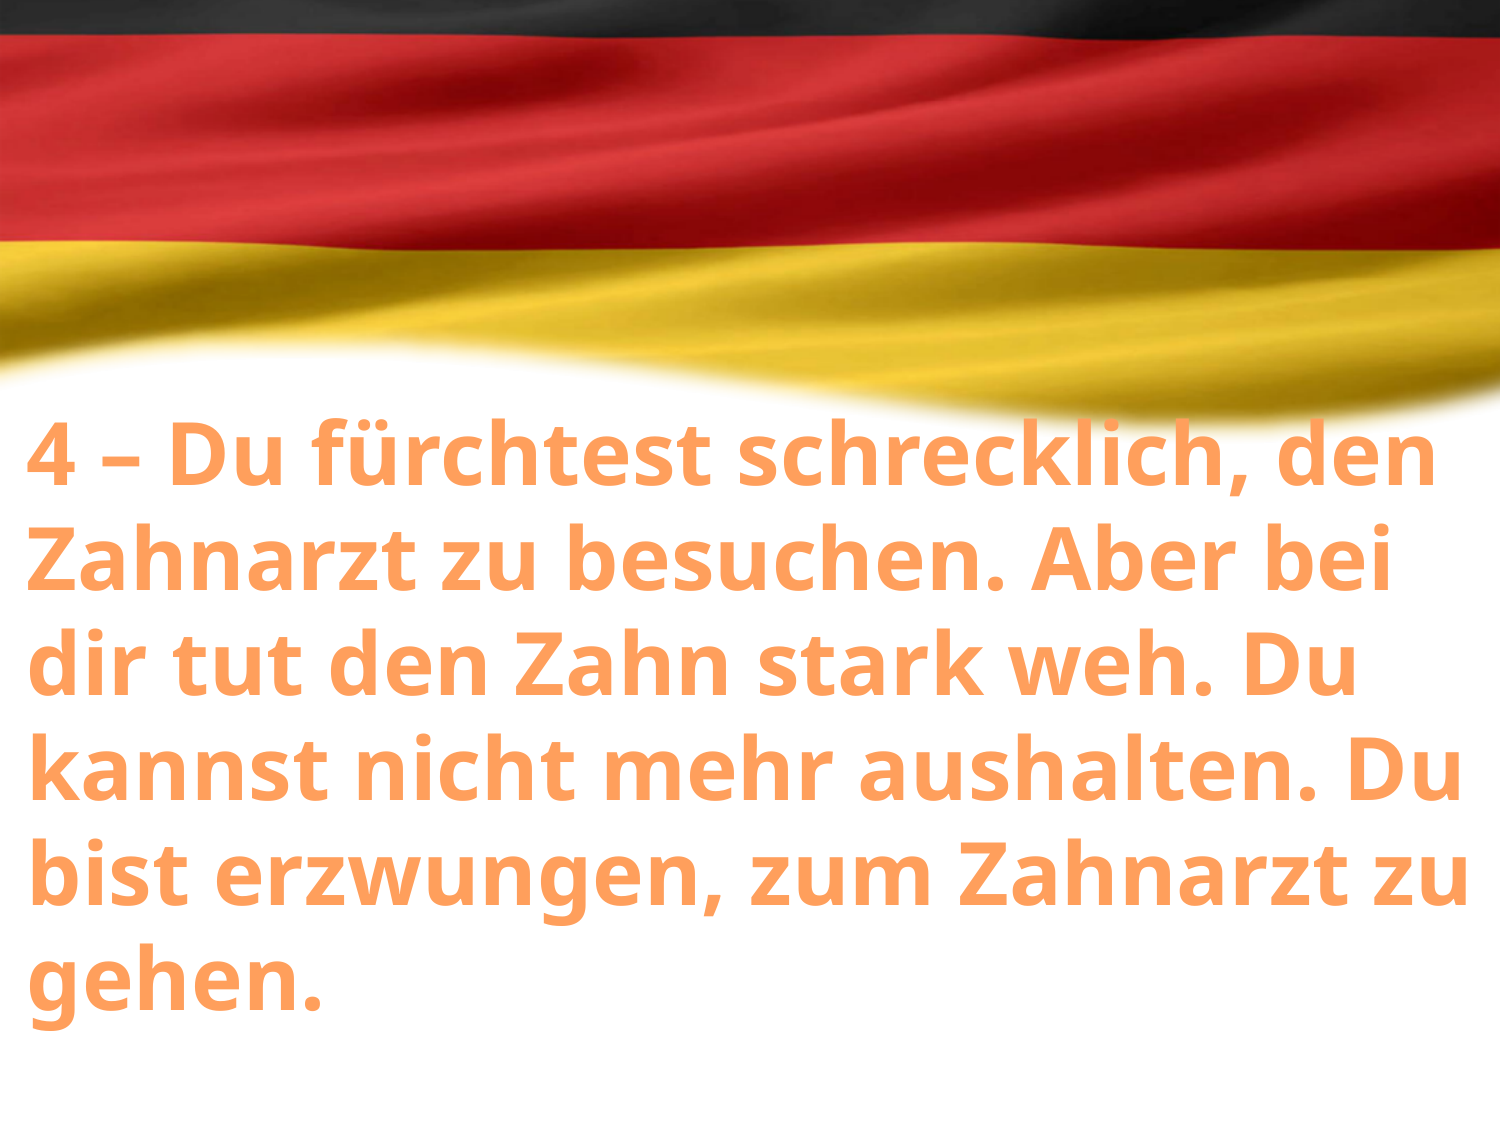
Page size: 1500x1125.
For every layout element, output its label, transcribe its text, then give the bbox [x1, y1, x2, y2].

text_box 4 – Du fürchtest schrecklich, den Zahnarzt zu besuchen. Aber bei dir tut den Zahn stark weh. Du kannst nicht mehr aushalten. Du bist erzwungen, zum Zahnarzt zu gehen. [11, 390, 1500, 1125]
text_box [0, 0, 1500, 390]
